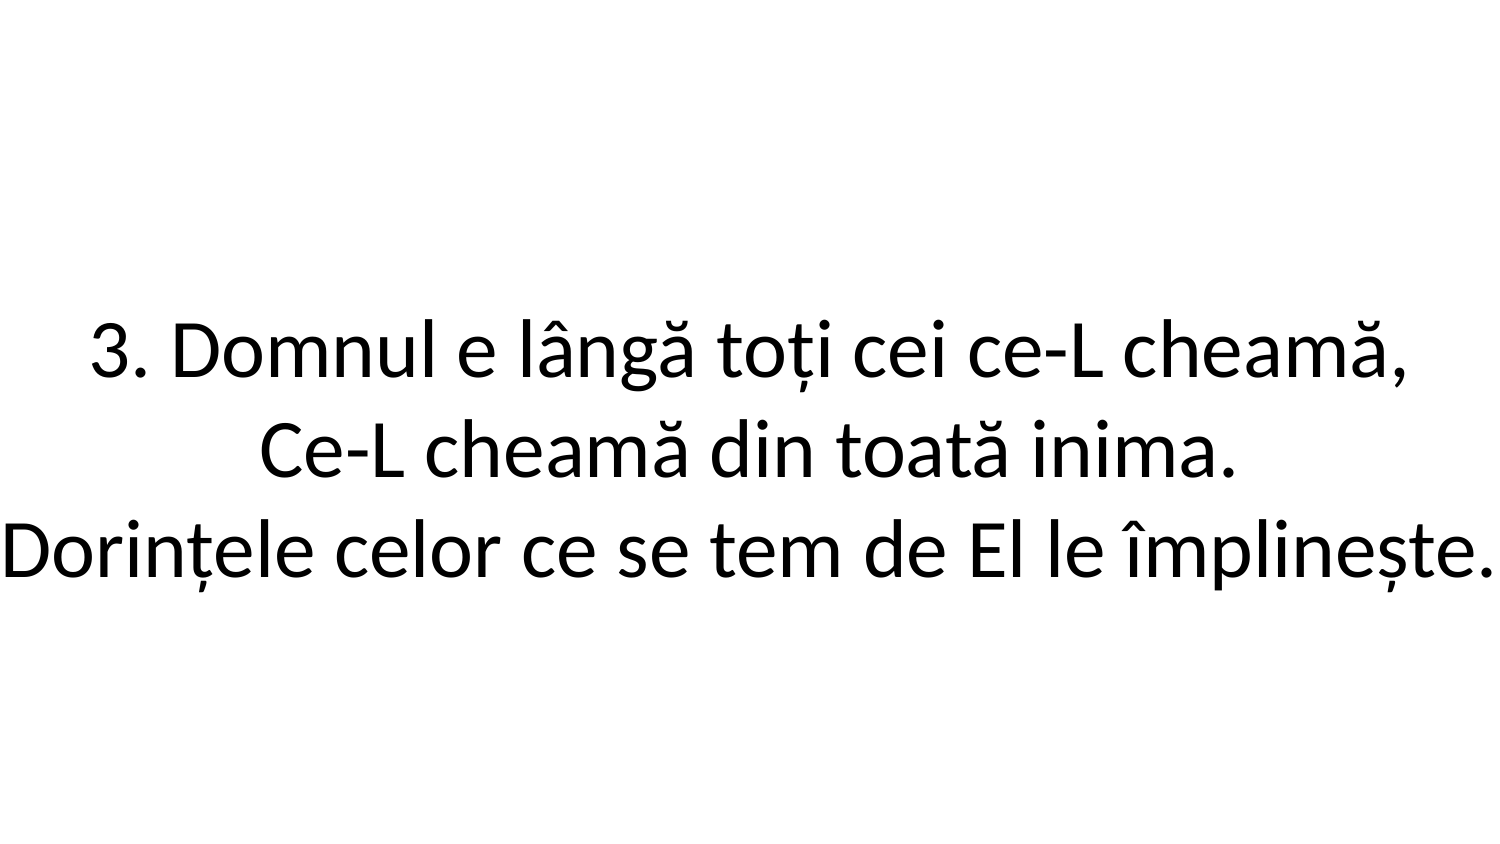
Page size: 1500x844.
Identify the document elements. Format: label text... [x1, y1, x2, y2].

text_box 3. Domnul e lângă toți cei ce-L cheamă, Ce-L cheamă din toată inima. Dorințele celor ce se tem de El le împlinește. [0, 242, 1500, 602]
